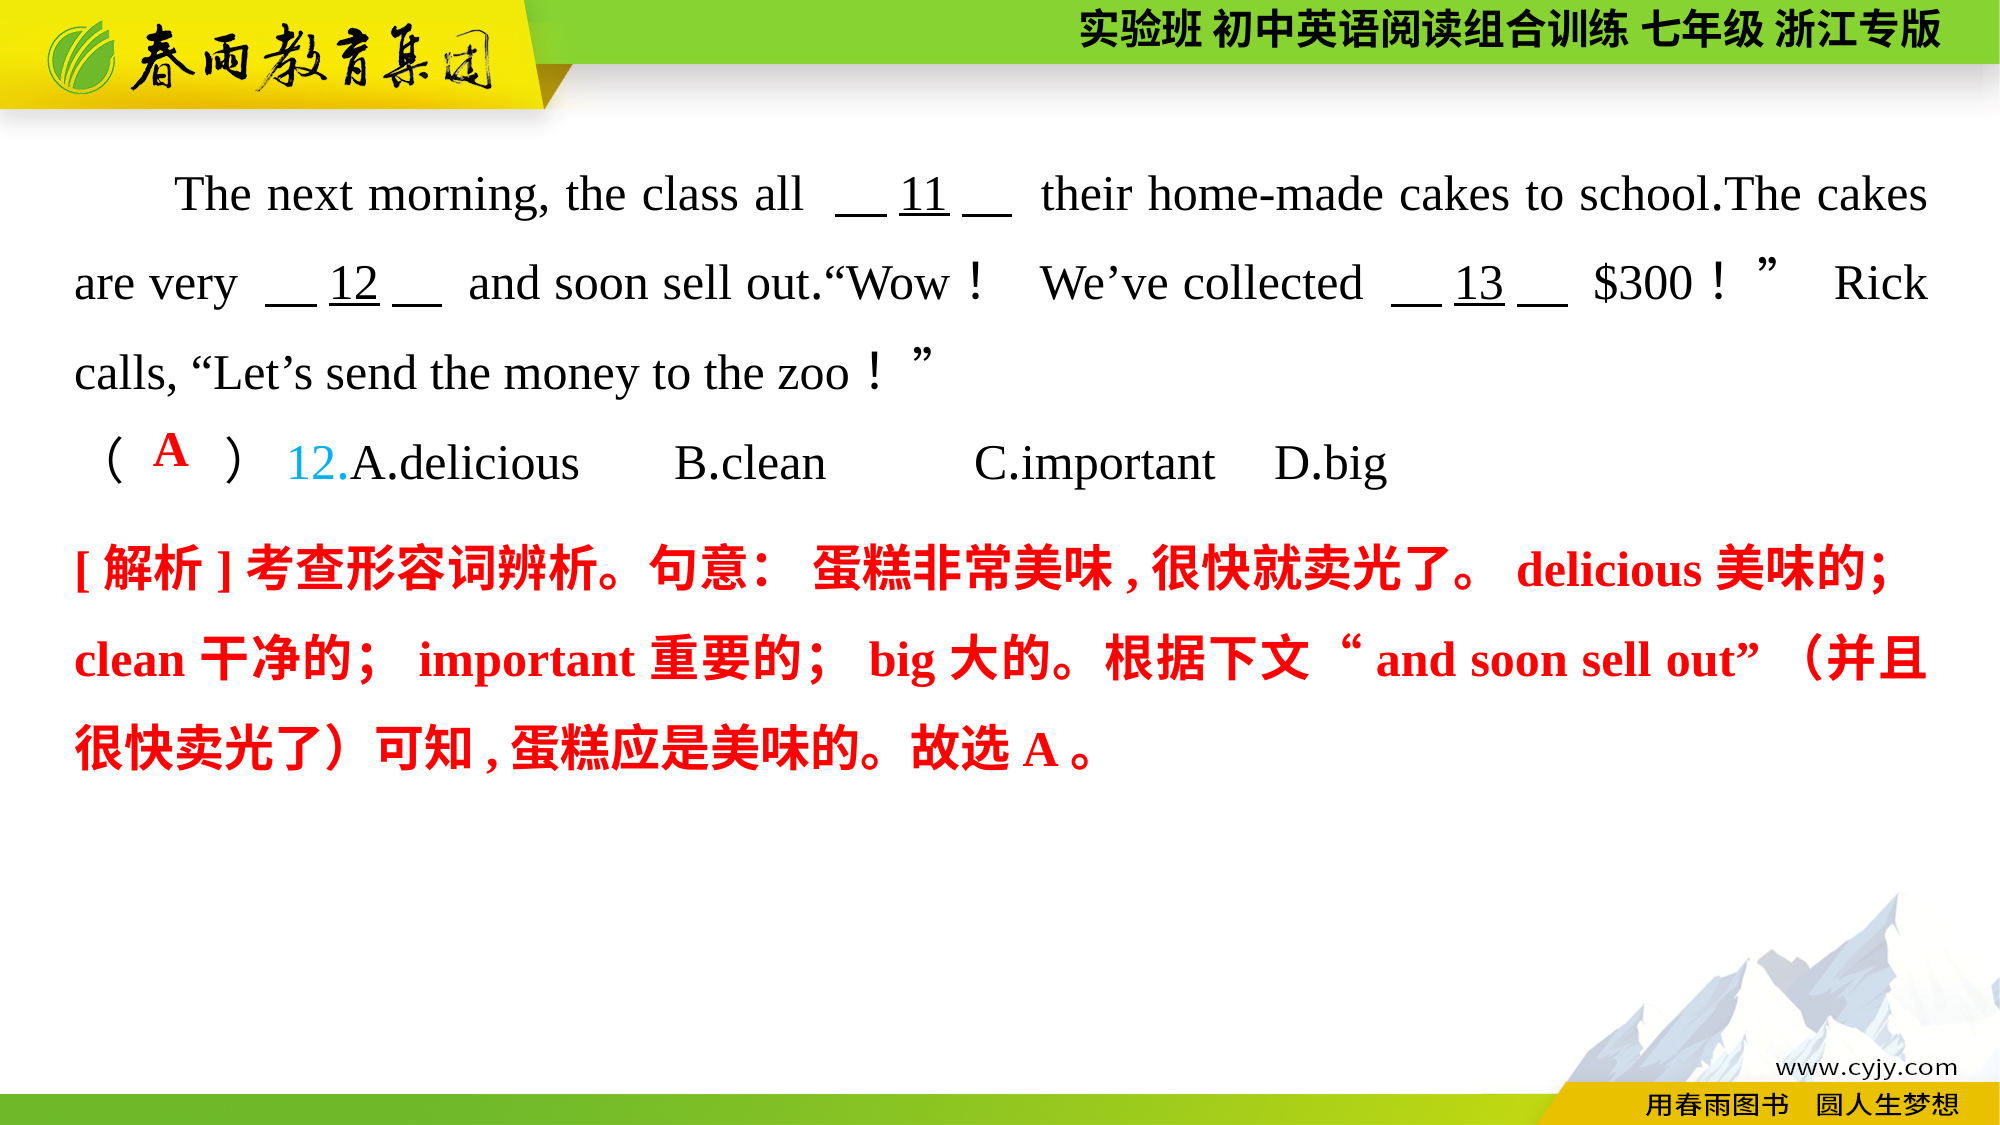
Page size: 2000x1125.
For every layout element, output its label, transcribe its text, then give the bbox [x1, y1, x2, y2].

text_box A [138, 408, 204, 484]
list The next morning, the class all 11 their home-made cakes to school.The cakes are very 12 and soon sell out.“Wow！ We’ve collected 13 $300！” Rick calls, “Let’s send the money to the zoo！” （ ）12.A.delicious B.clean C.important D.big [59, 122, 1944, 498]
picture [0, 0, 2000, 1125]
text_box [解析]考查形容词辨析。句意： 蛋糕非常美味,很快就卖光了。delicious美味的；clean干净的；important重要的；big大的。根据下文“and soon sell out”（并且很快卖光了）可知,蛋糕应是美味的。故选A。 [59, 498, 1944, 784]
